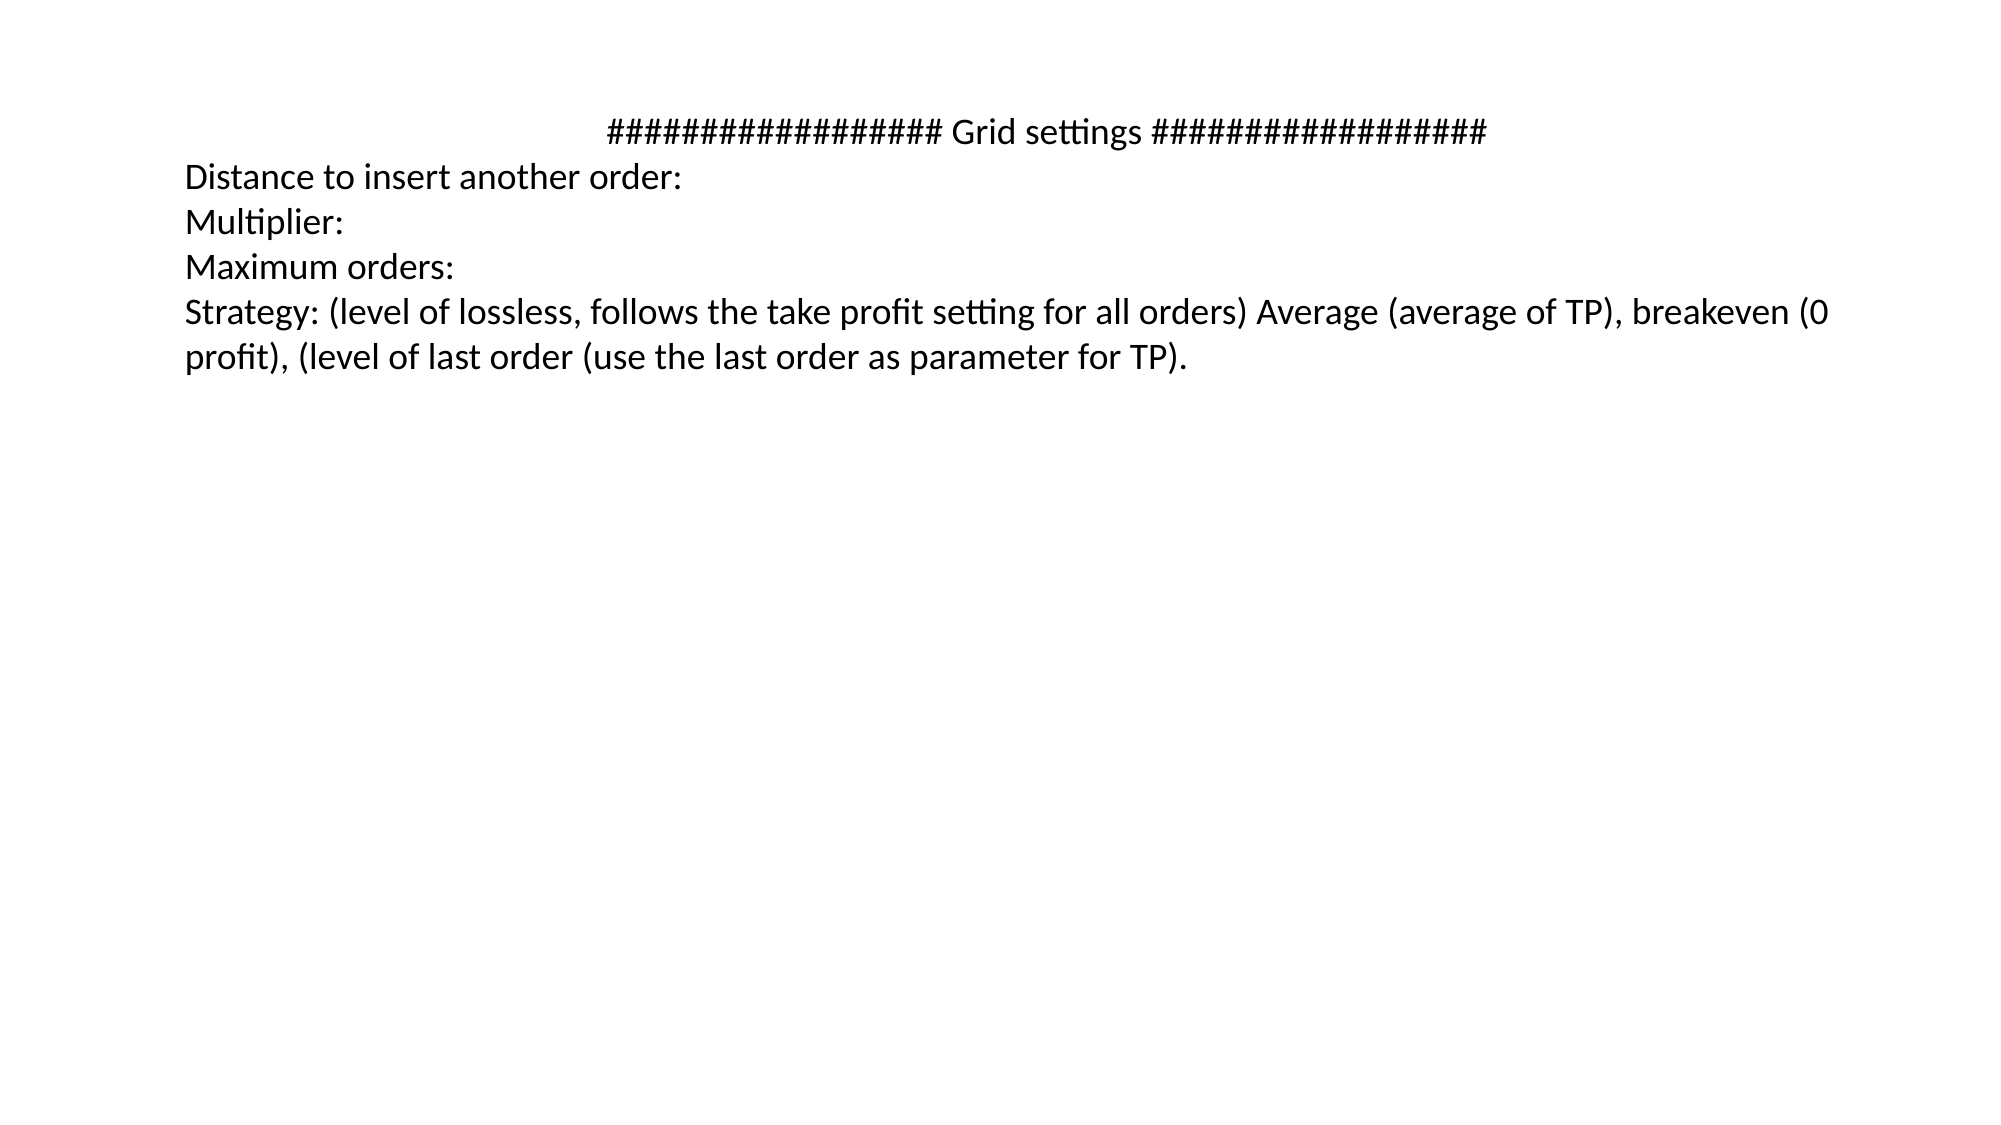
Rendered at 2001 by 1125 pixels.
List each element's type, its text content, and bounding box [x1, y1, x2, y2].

text_box ################## Grid settings ################## Distance to insert another order: Multiplier: Maximum orders: Strategy: (level of lossless, follows the take profit setting for all orders) Average (average of TP), breakeven (0 profit), (level of last order (use the last order as parameter for TP). [170, 99, 1935, 430]
